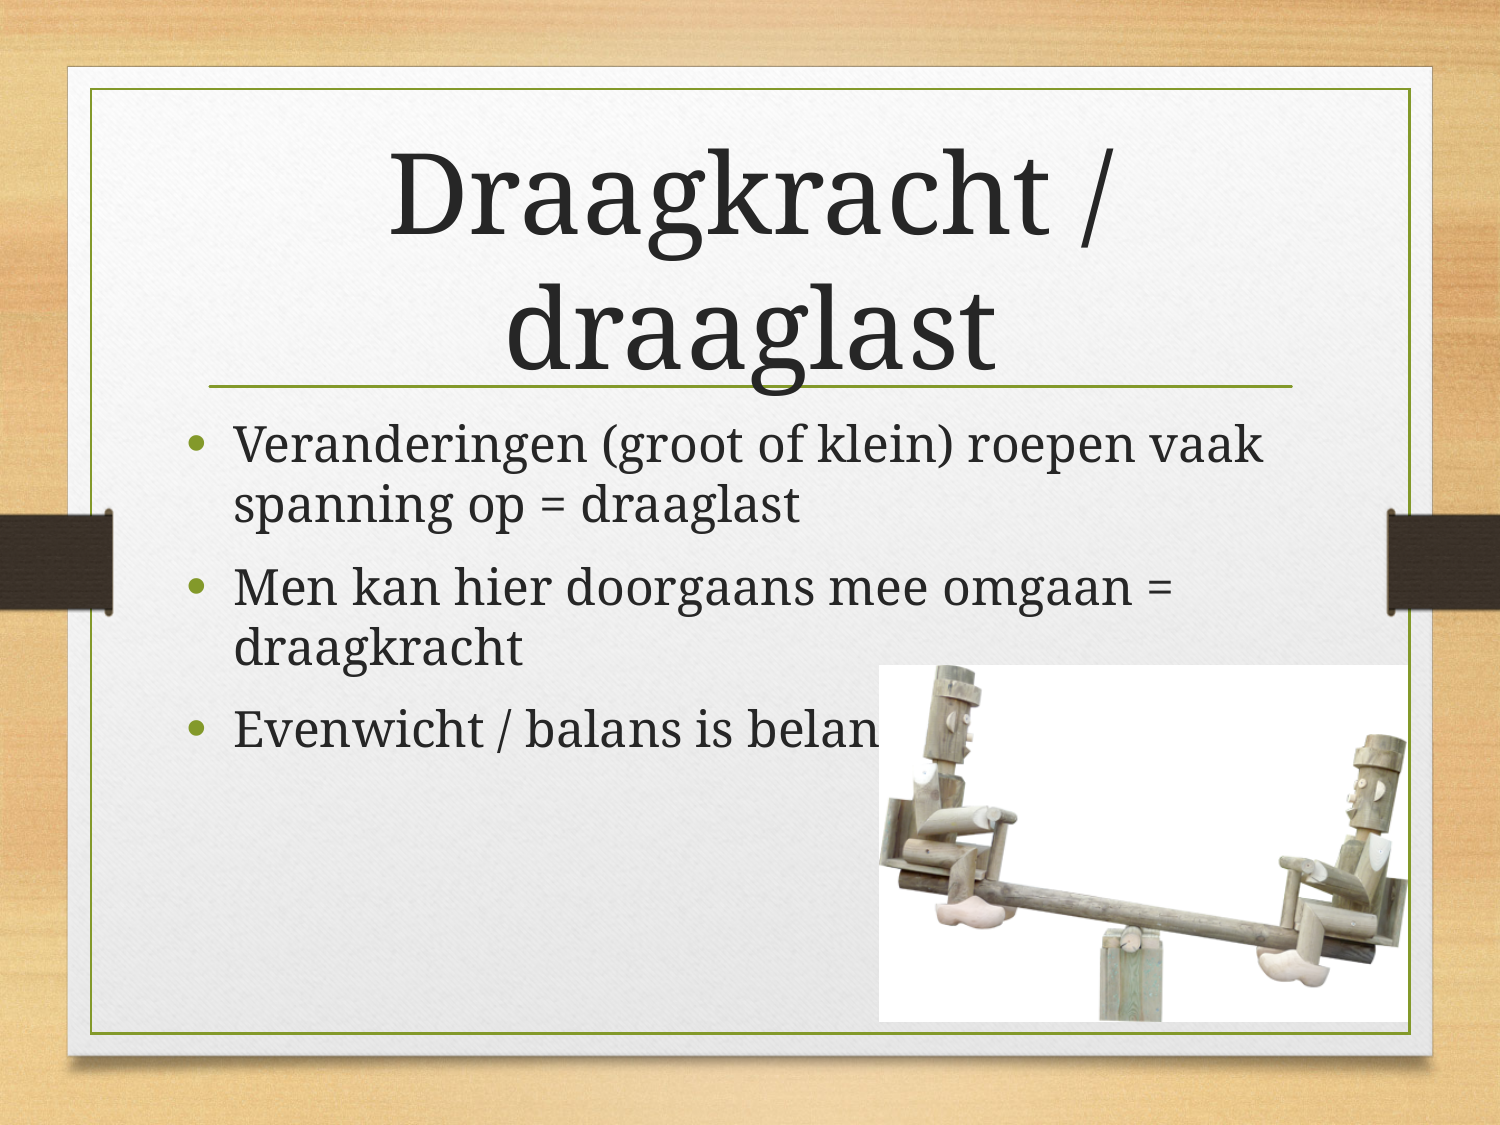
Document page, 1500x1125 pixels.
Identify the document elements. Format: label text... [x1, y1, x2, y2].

title Draagkracht / draaglast [193, 150, 1309, 365]
picture [0, 0, 1500, 1125]
list Veranderingen (groot of klein) roepen vaak spanning op = draaglast Men kan hier doorgaans mee omgaan = draagkracht Evenwicht / balans is belangrijk [171, 405, 1287, 971]
